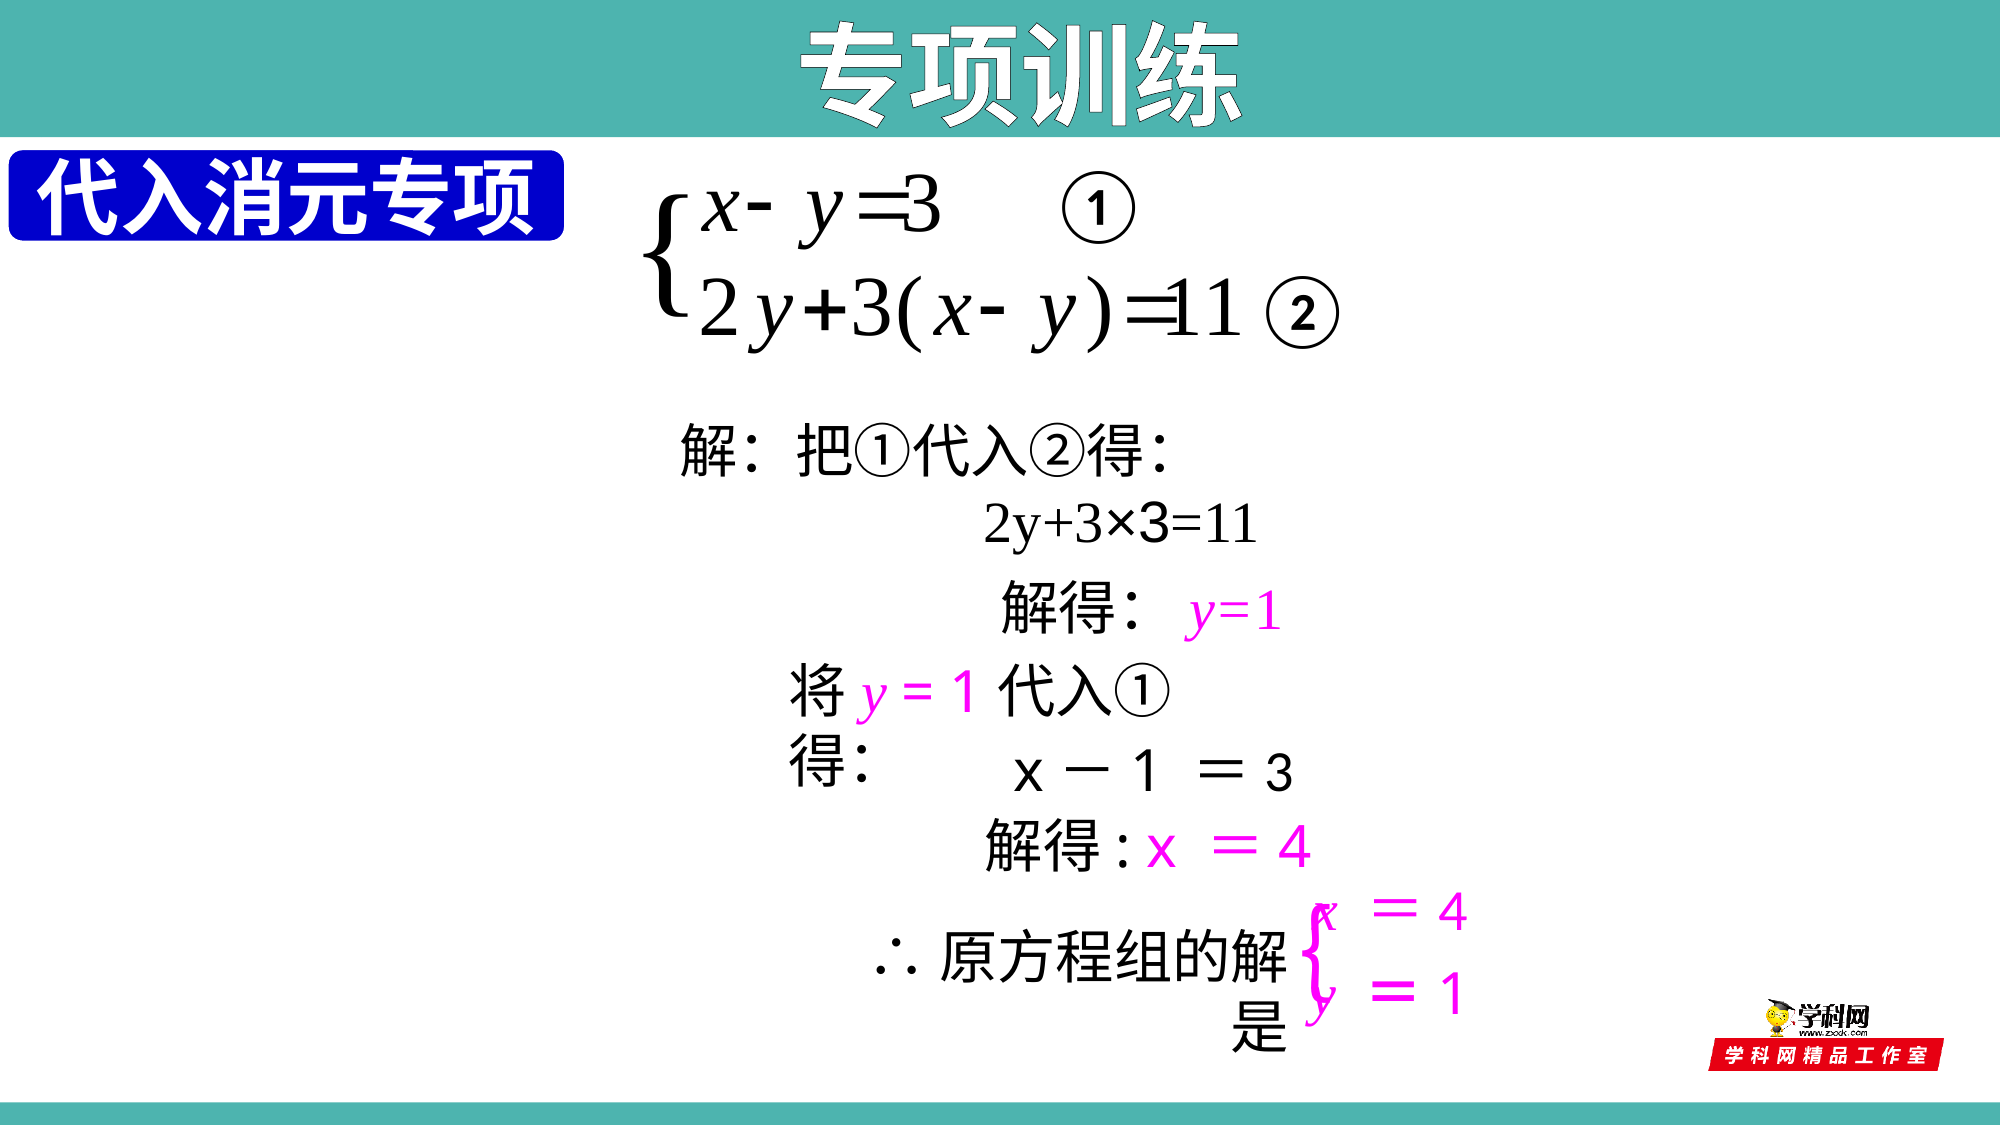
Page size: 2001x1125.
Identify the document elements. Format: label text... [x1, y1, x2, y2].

text_box [0, 1100, 2000, 1125]
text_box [1214, 864, 1470, 1035]
picture [1708, 1038, 1944, 1071]
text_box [0, 0, 2000, 138]
text_box 解得：y=1 [985, 563, 1365, 649]
text_box 将y = 1代入①得： [774, 647, 1294, 802]
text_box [621, 137, 1263, 384]
text_box 解：把①代入②得： 2y+3×3=11 [664, 407, 1303, 562]
text_box x－1 ＝3 [998, 709, 1605, 815]
text_box 解得: x ＝4 [822, 802, 1327, 887]
text_box ∴原方程组的解是 [806, 912, 1304, 1068]
text_box ② [1266, 254, 1368, 360]
text_box 代入消元专项 [4, 149, 569, 245]
picture [1766, 999, 1869, 1037]
